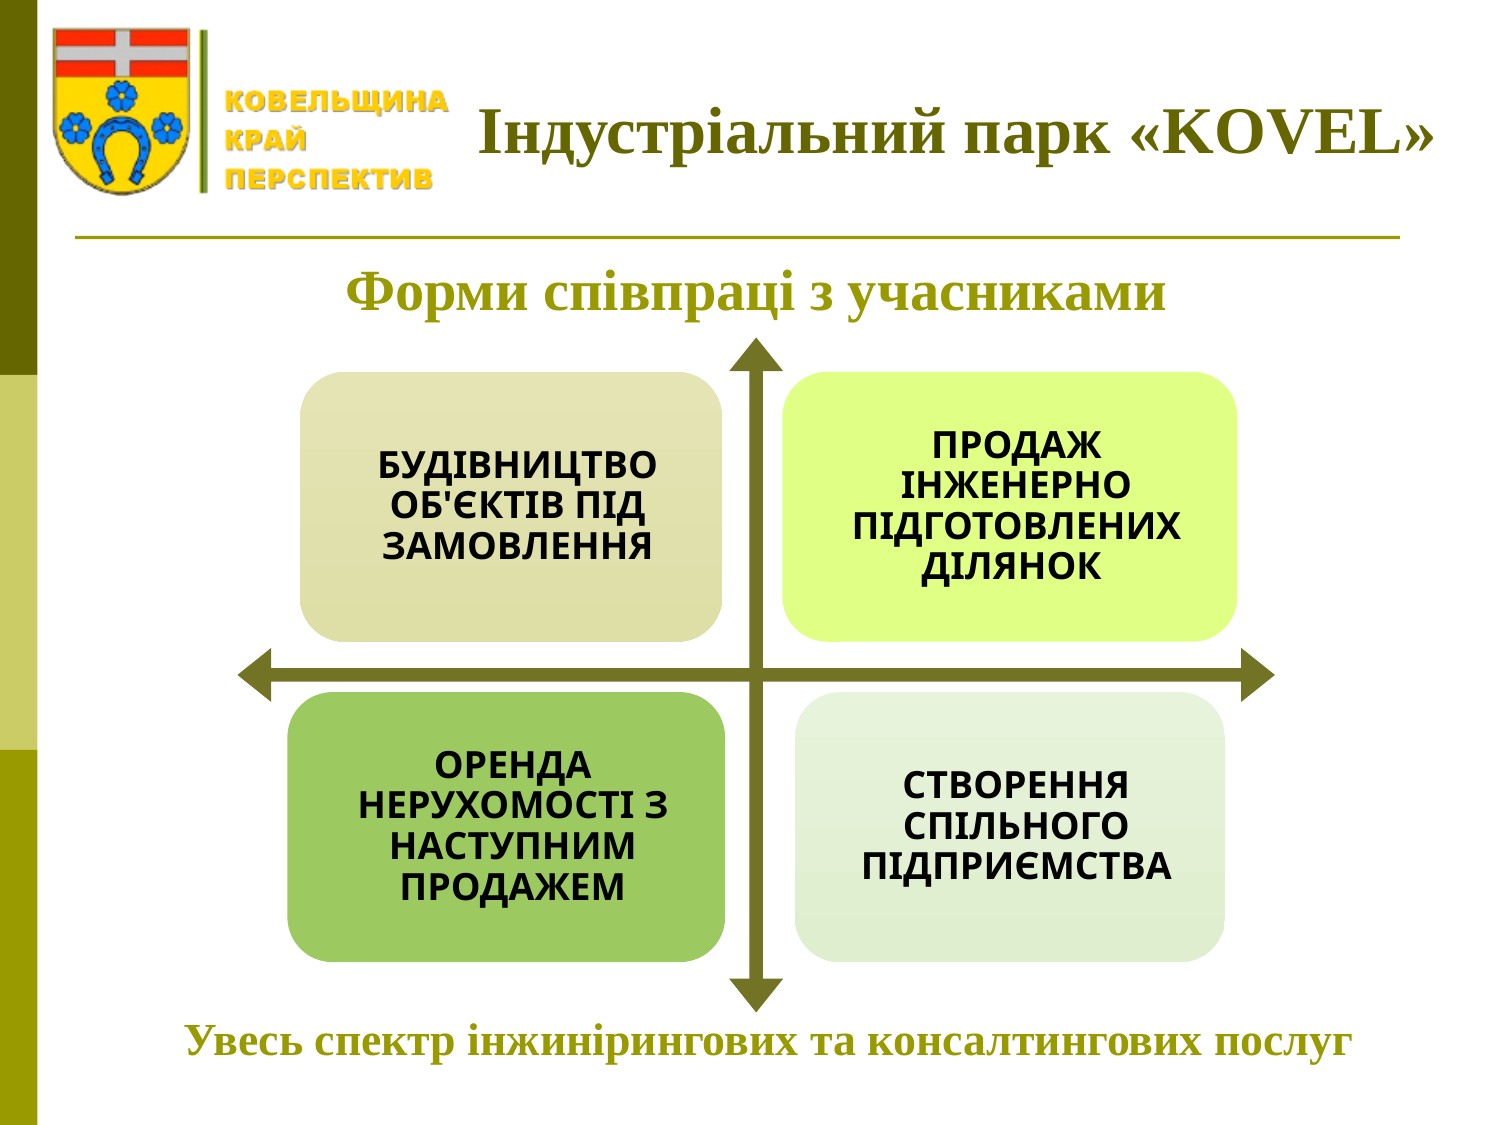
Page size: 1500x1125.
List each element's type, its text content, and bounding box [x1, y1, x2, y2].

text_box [137, 337, 1375, 1013]
text_box Індустріальний парк «KOVEL» [462, 37, 1475, 217]
text_box Увесь спектр інжинірингових та консалтингових послуг [62, 999, 1475, 1075]
text_box Форми співпраці з учасниками [49, 249, 1463, 325]
picture [49, 24, 455, 198]
